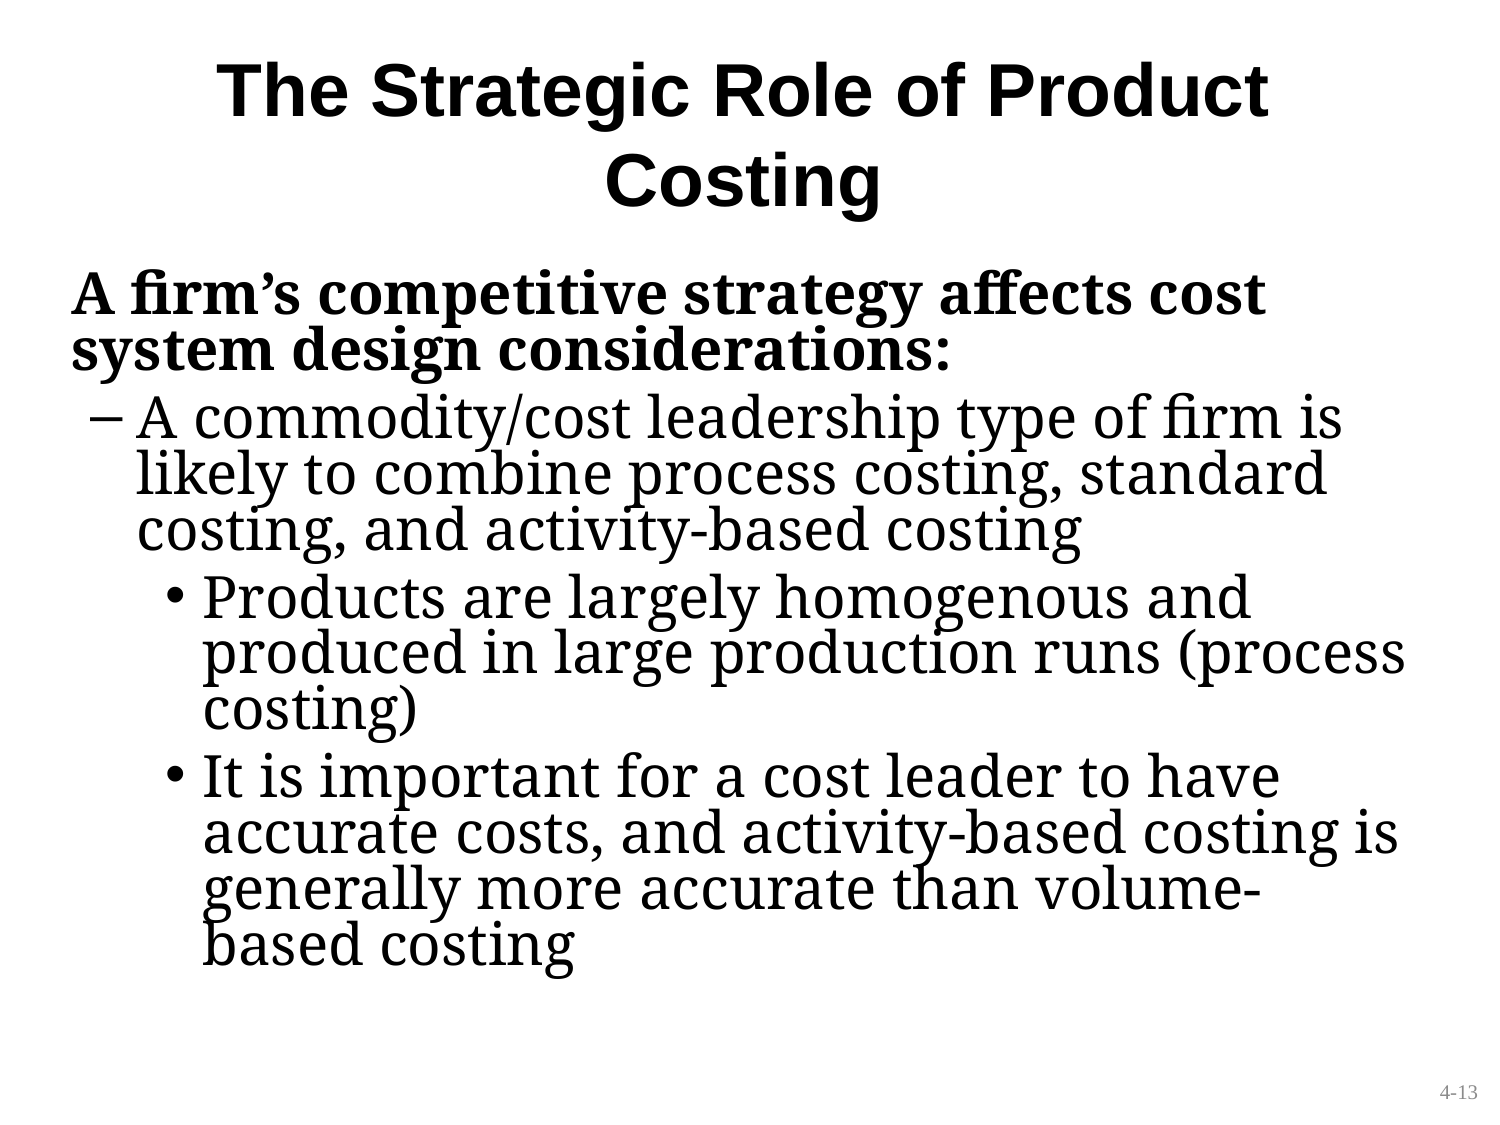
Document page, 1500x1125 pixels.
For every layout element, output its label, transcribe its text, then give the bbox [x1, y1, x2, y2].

title The Strategic Role of Product Costing [87, 49, 1401, 213]
slide_number 4-13 [1417, 1068, 1494, 1114]
list A firm’s competitive strategy affects cost system design considerations: A commodity/cost leadership type of firm is likely to combine process costing, standard costing, and activity-based costing Products are largely homogenous and produced in large production runs (process costing) It is important for a cost leader to have accurate costs, and activity-based costing is generally more accurate than volume-based costing [0, 262, 1438, 1026]
